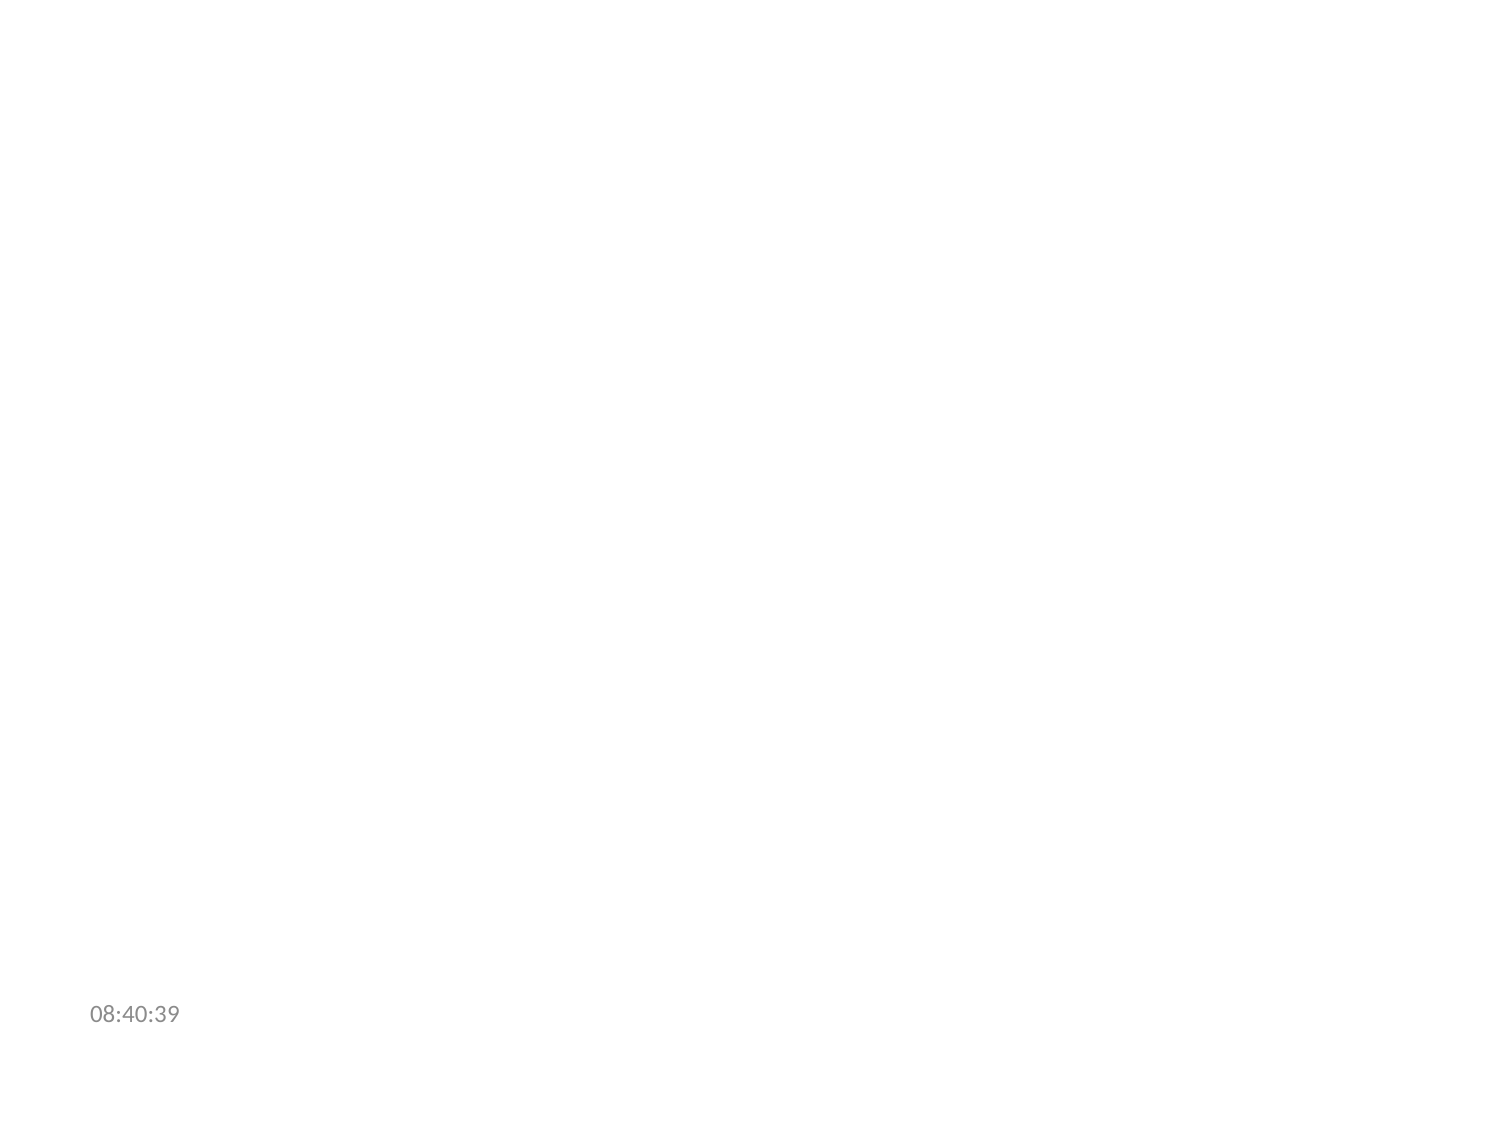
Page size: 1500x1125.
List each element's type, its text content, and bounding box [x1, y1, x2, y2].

text_box 15:35:09 [75, 982, 425, 1043]
